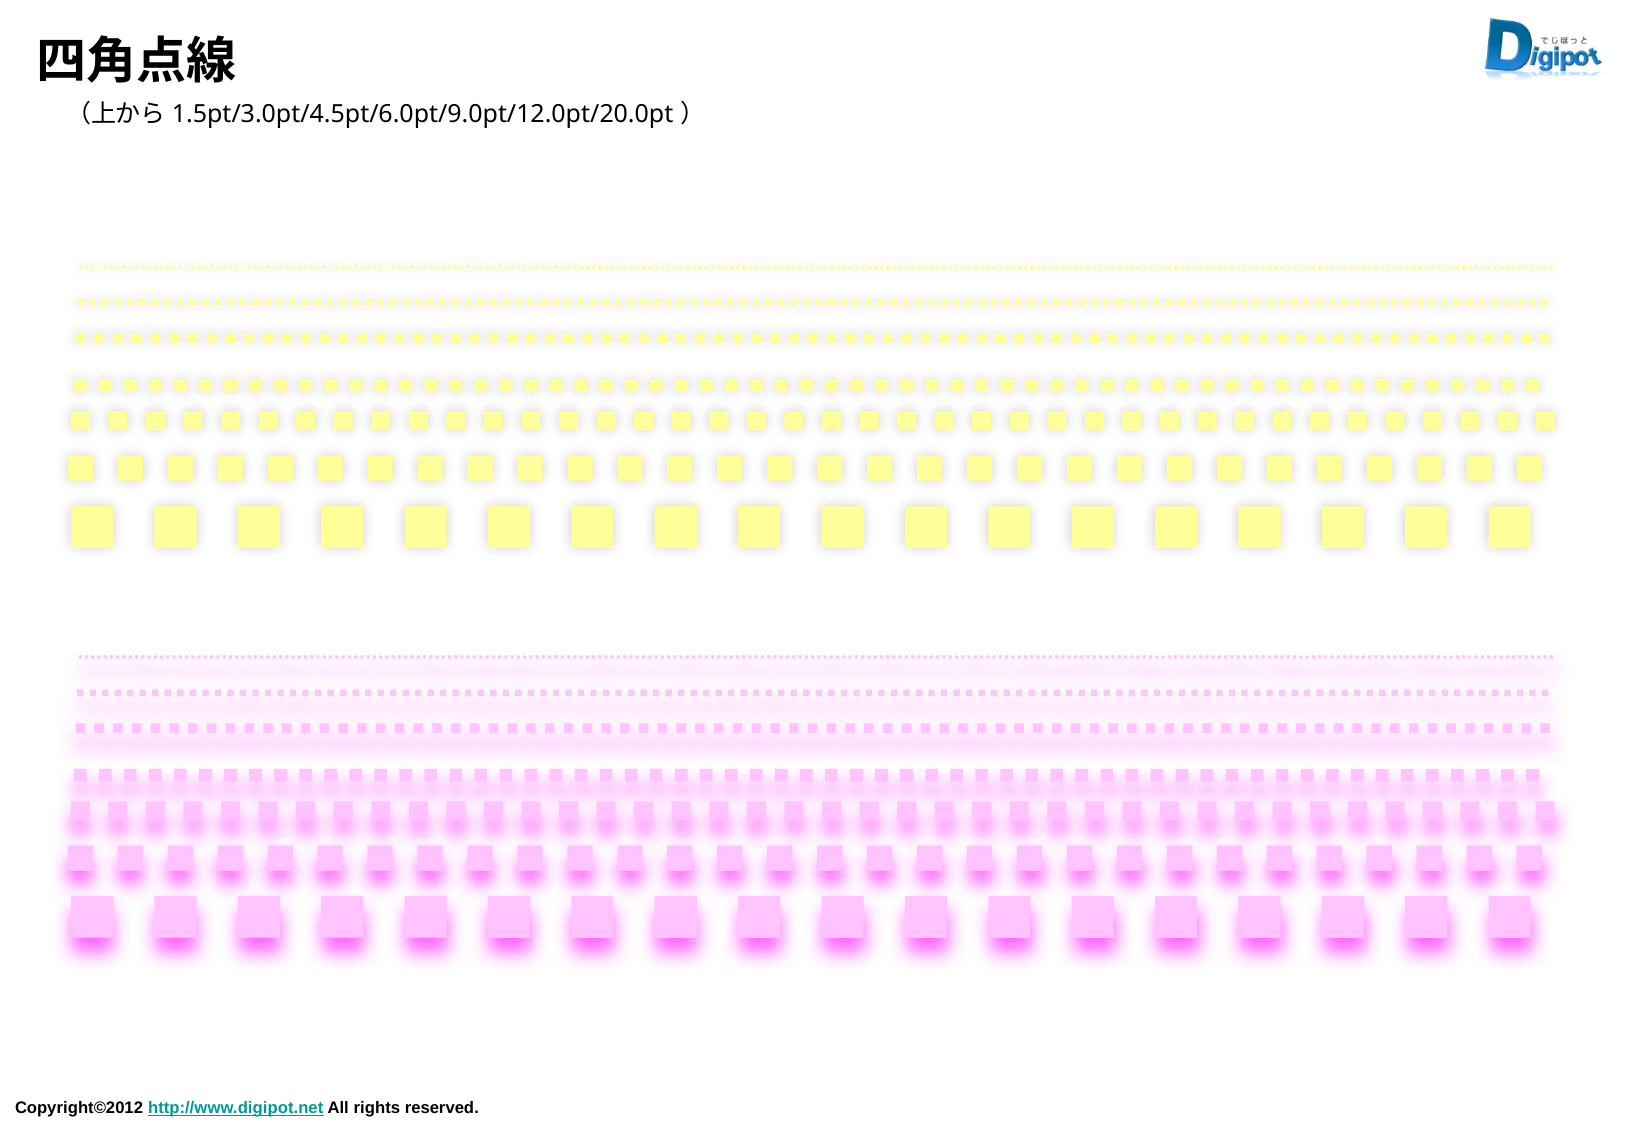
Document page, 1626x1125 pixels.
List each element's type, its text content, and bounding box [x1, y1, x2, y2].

text_box （上から1.5pt/3.0pt/4.5pt/6.0pt/9.0pt/12.0pt/20.0pt） [51, 90, 721, 135]
picture [1485, 18, 1602, 82]
title 四角点線 [21, 19, 881, 98]
